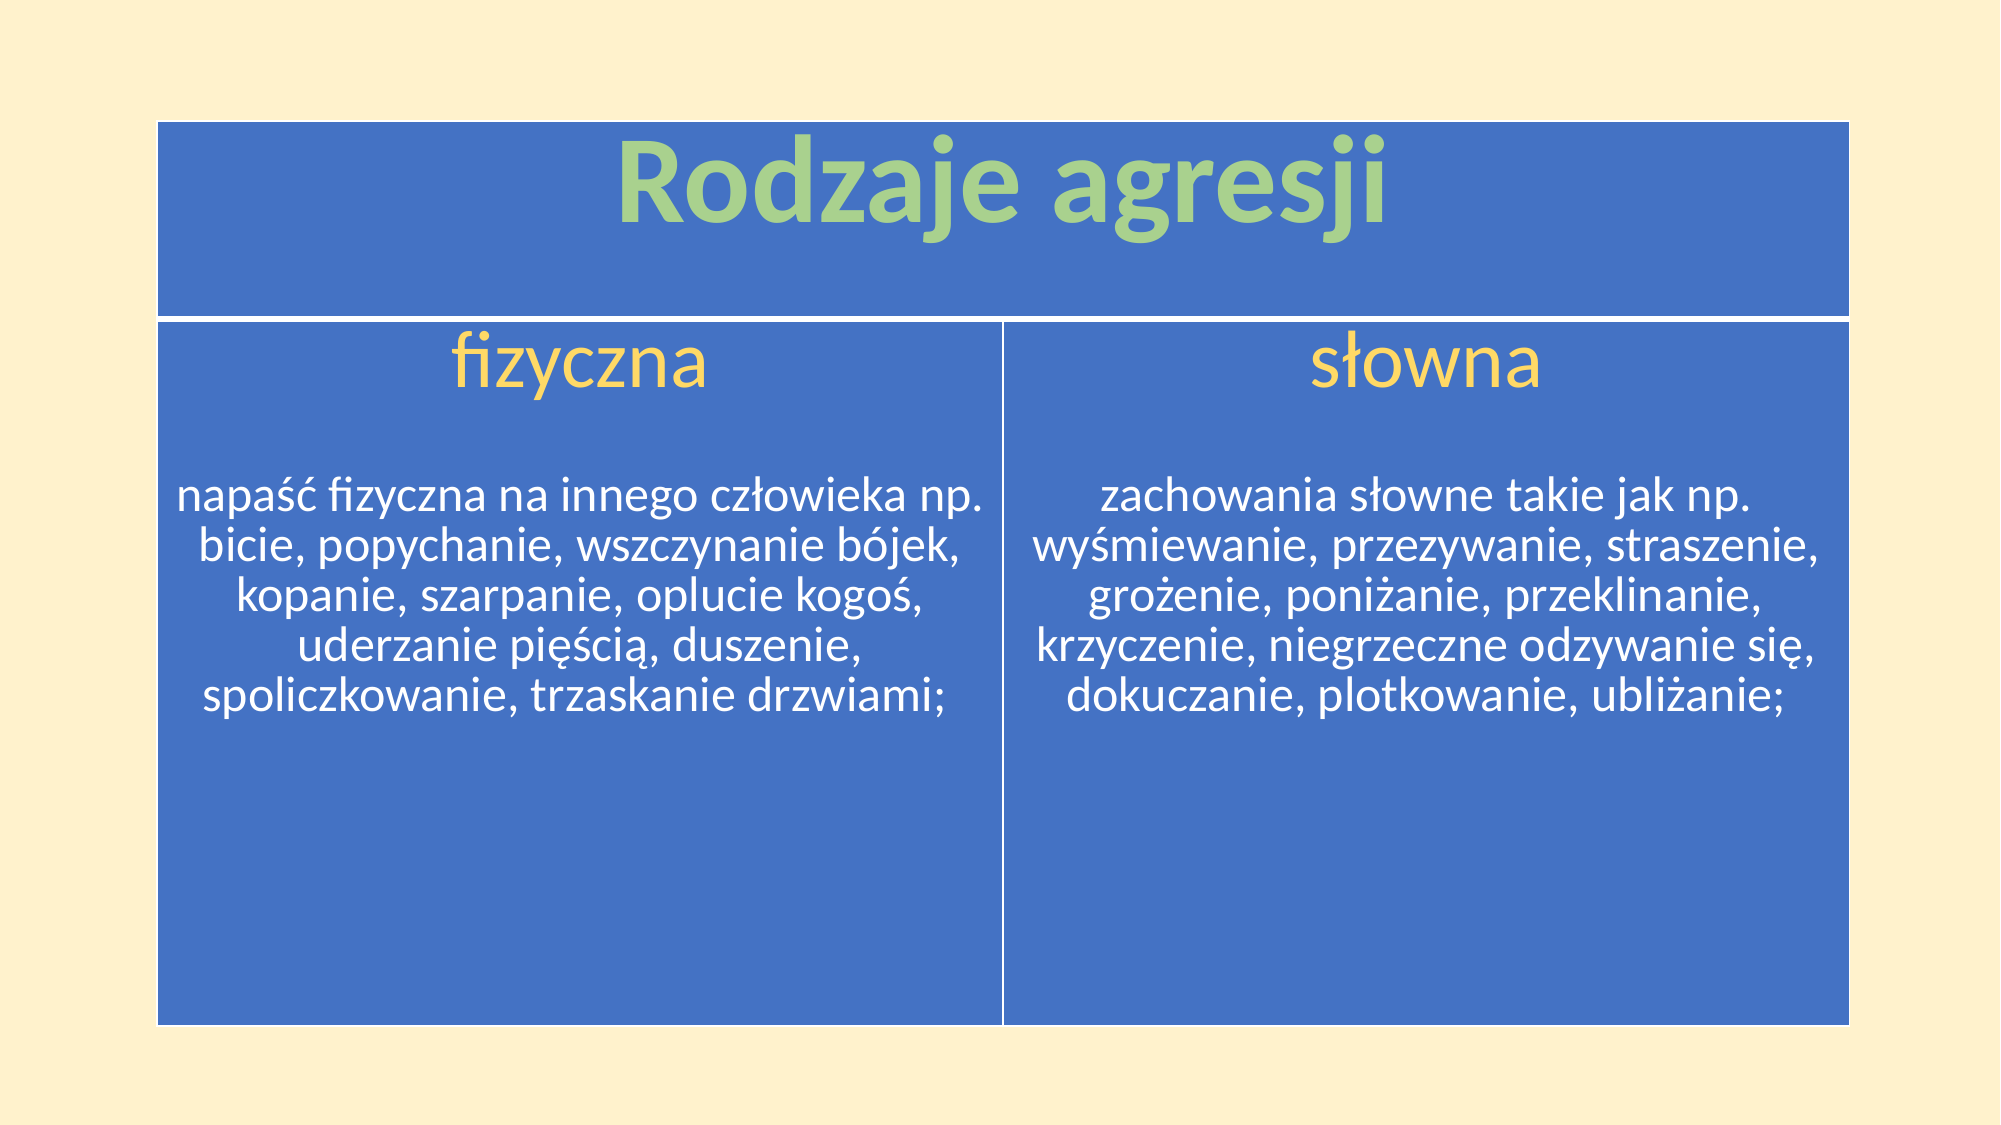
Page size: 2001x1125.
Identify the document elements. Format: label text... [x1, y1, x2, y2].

table_cell słowna zachowania słowne takie jak np. wyśmiewanie, przezywanie, straszenie, grożenie, poniżanie, przeklinanie, krzyczenie, niegrzeczne odzywanie się, dokuczanie, plotkowanie, ubliżanie; [1004, 322, 1849, 1025]
table_cell fizyczna napaść fizyczna na innego człowieka np. bicie, popychanie, wszczynanie bójek, kopanie, szarpanie, oplucie kogoś, uderzanie pięścią, duszenie, spoliczkowanie, trzaskanie drzwiami; [158, 322, 1002, 1025]
table_header Rodzaje agresji [158, 122, 1849, 316]
